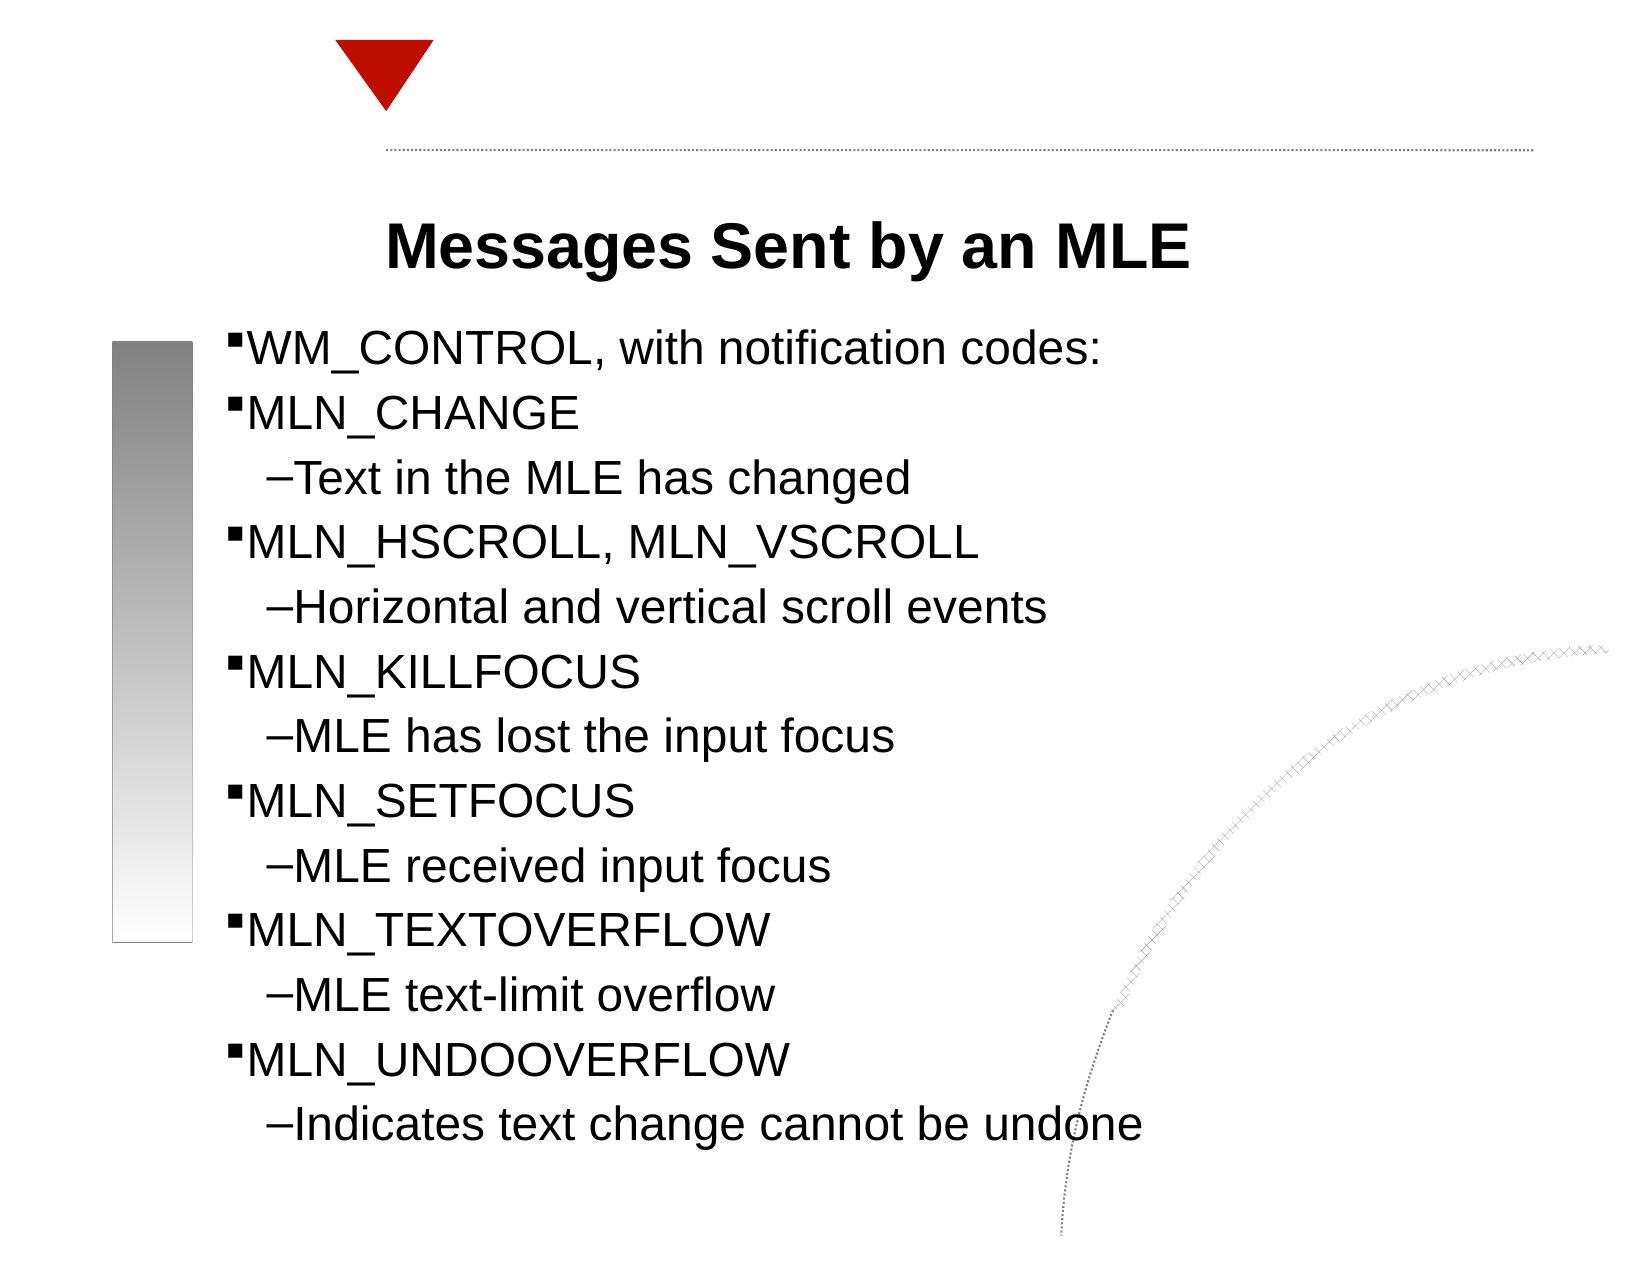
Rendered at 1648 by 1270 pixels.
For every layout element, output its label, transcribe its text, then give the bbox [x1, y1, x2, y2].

text_box Messages Sent by an MLE [385, 204, 1538, 282]
text_box WM_CONTROL, with notification codes: MLN_CHANGE Text in the MLE has changed MLN_HSCROLL, MLN_VSCROLL Horizontal and vertical scroll events MLN_KILLFOCUS MLE has lost the input focus MLN_SETFOCUS MLE received input focus MLN_TEXTOVERFLOW MLE text-limit overflow MLN_UNDOOVERFLOW Indicates text change cannot be undone [224, 316, 1532, 1151]
